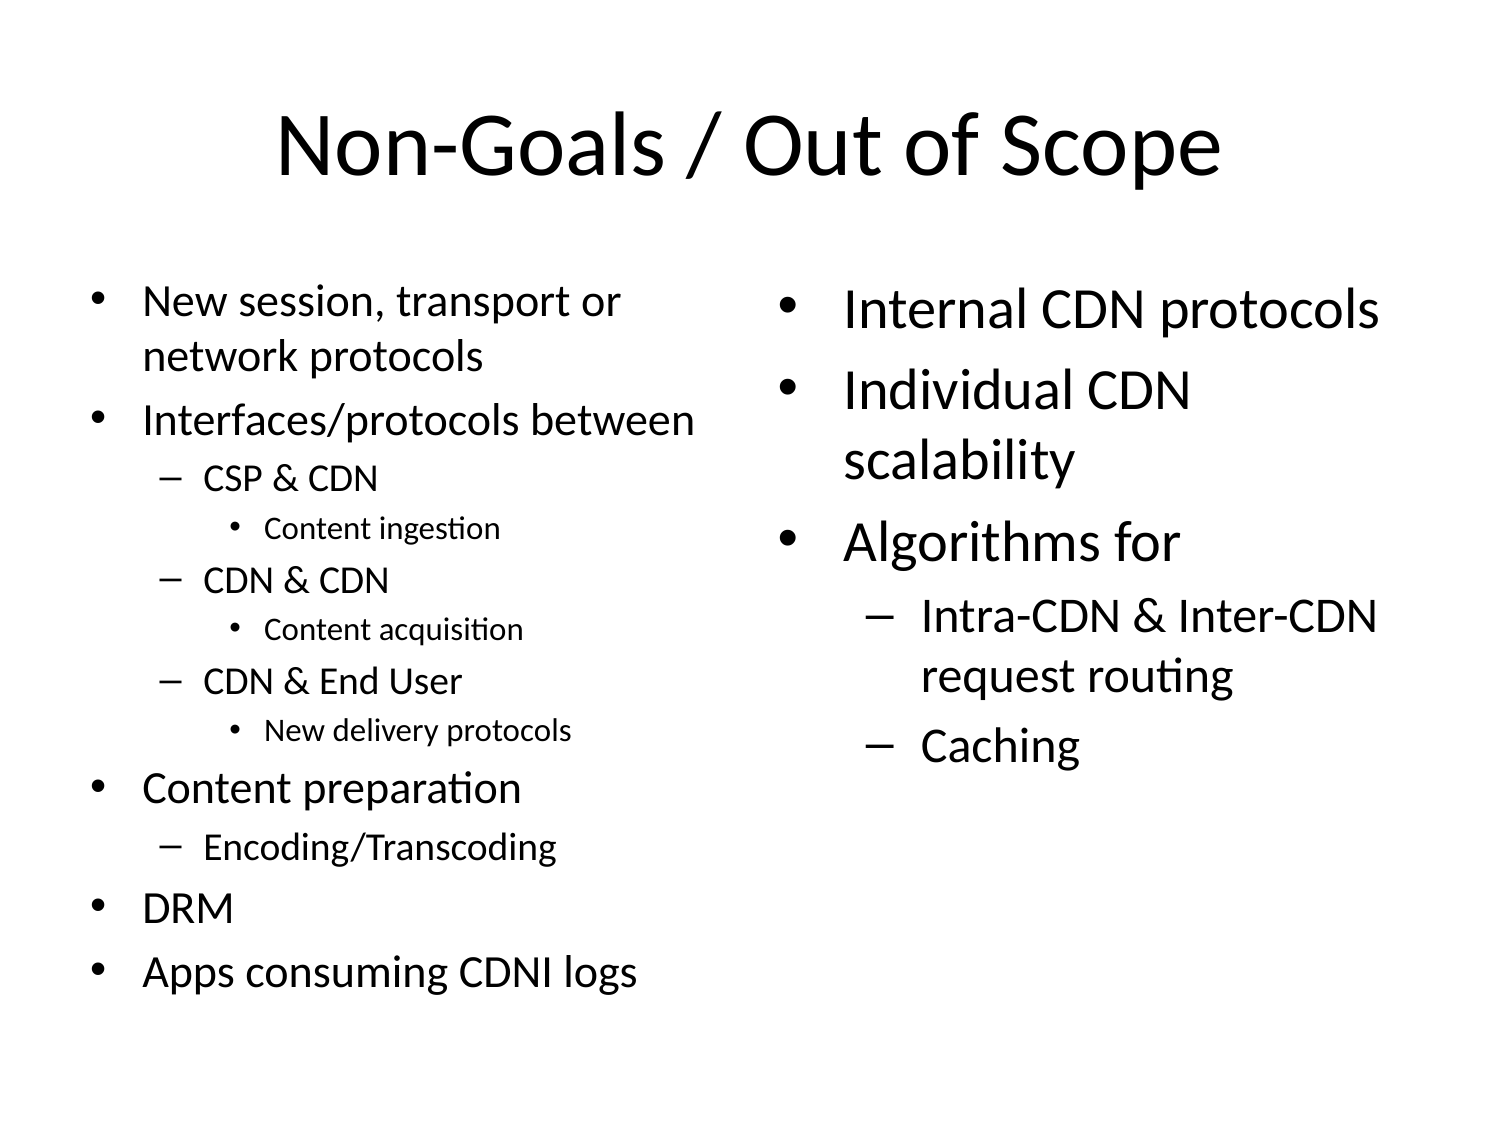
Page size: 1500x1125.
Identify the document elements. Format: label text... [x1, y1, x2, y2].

list New session, transport or network protocols Interfaces/protocols between CSP & CDN Content ingestion CDN & CDN Content acquisition CDN & End User New delivery protocols Content preparation Encoding/Transcoding DRM Apps consuming CDNI logs [75, 262, 738, 1005]
list Internal CDN protocols Individual CDN scalability Algorithms for Intra-CDN & Inter-CDN request routing Caching [762, 262, 1425, 1005]
title Non-Goals / Out of Scope [75, 45, 1425, 233]
